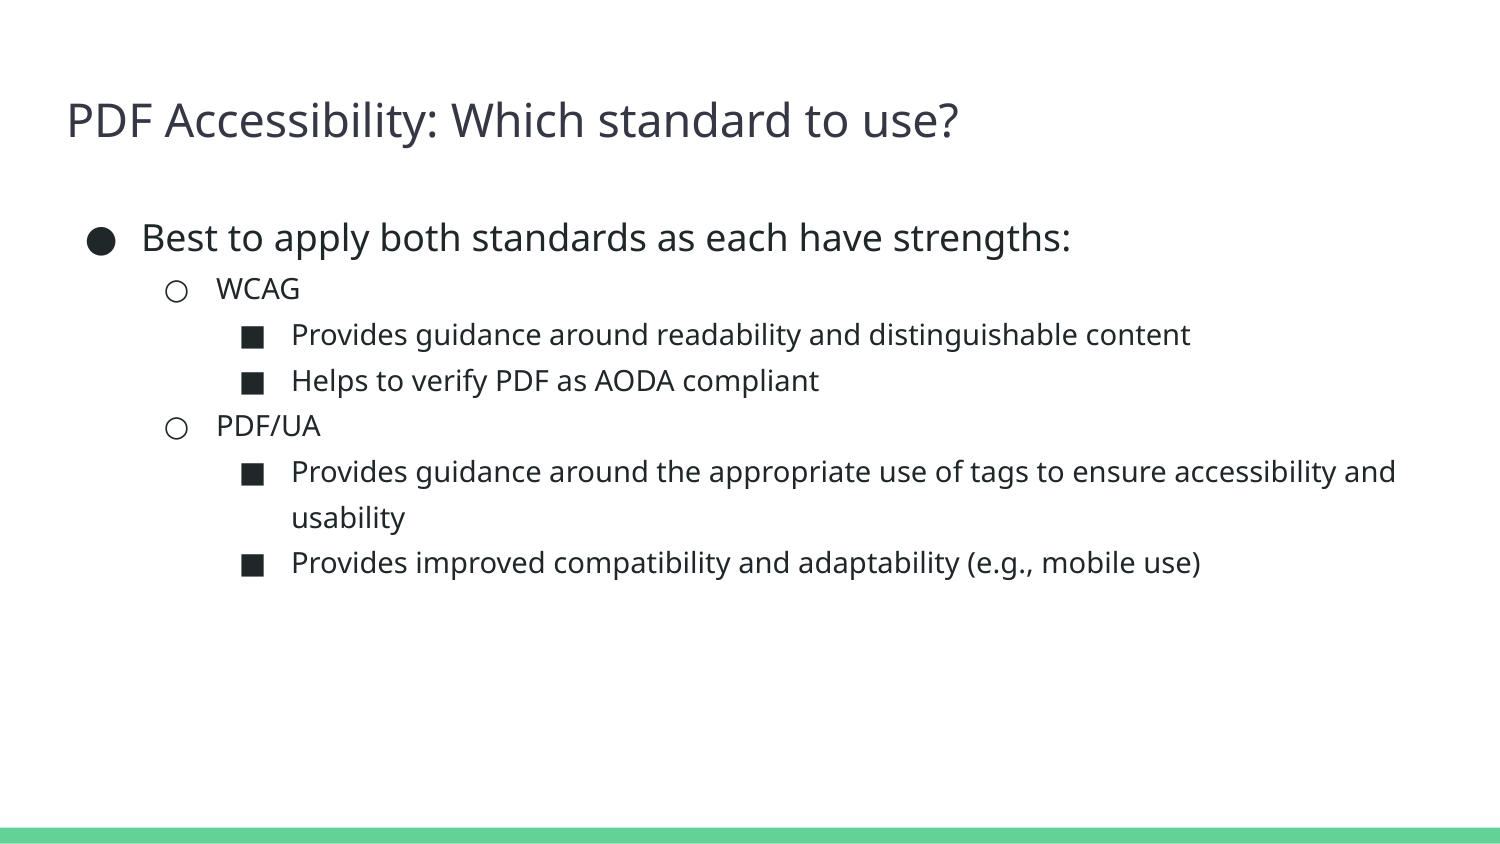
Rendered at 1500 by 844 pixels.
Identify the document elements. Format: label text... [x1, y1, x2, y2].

list Best to apply both standards as each have strengths: WCAG Provides guidance around readability and distinguishable content Helps to verify PDF as AODA compliant PDF/UA Provides guidance around the appropriate use of tags to ensure accessibility and usability Provides improved compatibility and adaptability (e.g., mobile use) [51, 189, 1449, 750]
title PDF Accessibility: Which standard to use? [51, 72, 1449, 167]
